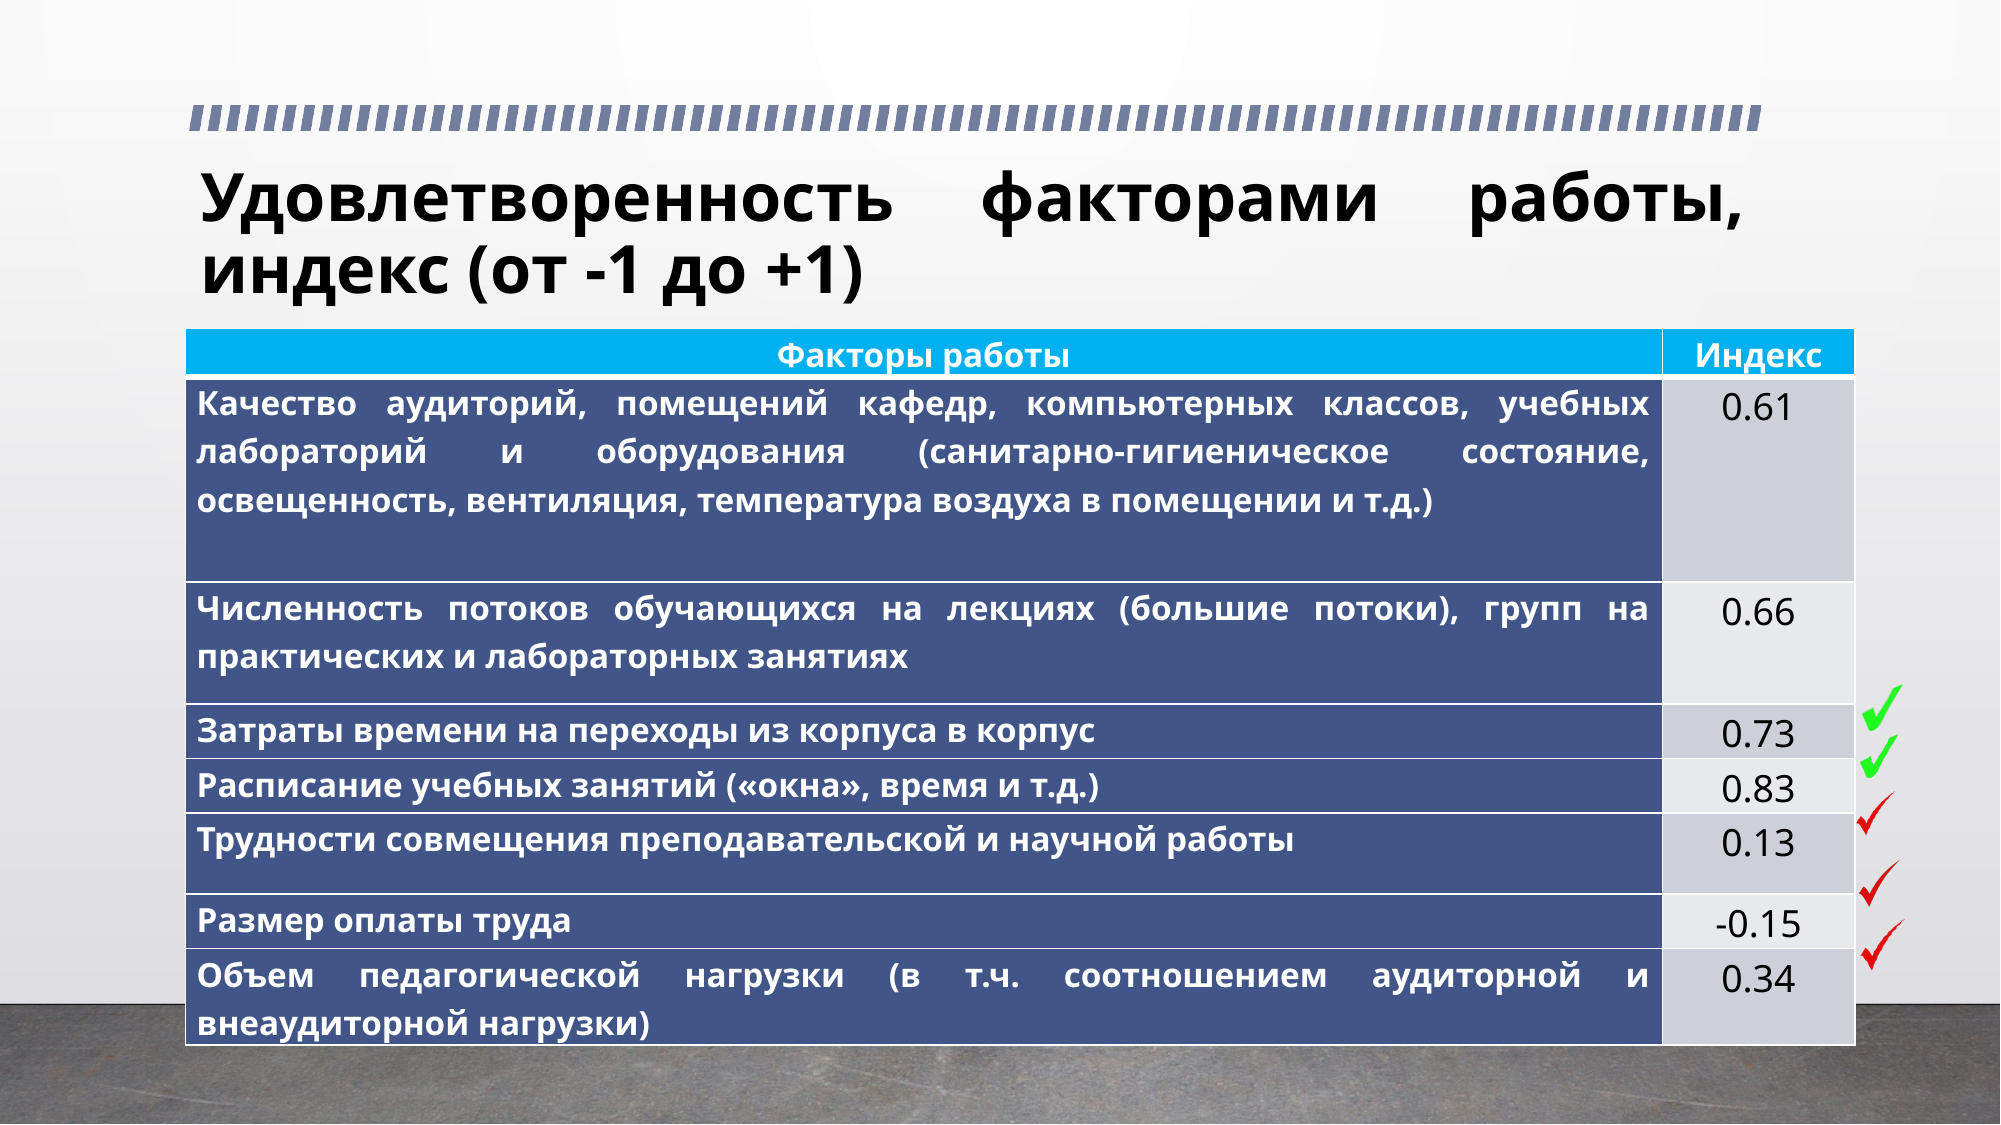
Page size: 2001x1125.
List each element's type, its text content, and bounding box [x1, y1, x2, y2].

picture [1855, 788, 1896, 836]
table_cell Расписание учебных занятий («окна», время и т.д.) [186, 759, 1662, 812]
table_cell 0.66 [1663, 583, 1854, 703]
table_cell 0.13 [1663, 814, 1854, 893]
picture [1862, 684, 1903, 731]
table_header Индекс [1663, 329, 1854, 374]
table_cell Затраты времени на переходы из корпуса в корпус [186, 705, 1662, 758]
table_cell 0.34 [1663, 949, 1854, 1044]
table_cell Объем педагогической нагрузки (в т.ч. соотношением аудиторной и внеаудиторной нагрузки) [186, 949, 1662, 1044]
table_cell 0.73 [1663, 705, 1854, 758]
table_cell Численность потоков обучающихся на лекциях (большие потоки), групп на практических и лабораторных занятиях [186, 583, 1662, 703]
picture [1858, 915, 1906, 971]
table_cell Размер оплаты труда [186, 895, 1662, 948]
table_cell 0.61 [1663, 380, 1854, 581]
table_header Факторы работы [186, 329, 1662, 374]
table_cell -0.15 [1663, 895, 1854, 948]
table_cell Трудности совмещения преподавательской и научной работы [186, 814, 1662, 893]
table_cell 0.83 [1663, 759, 1854, 812]
table_cell Качество аудиторий, помещений кафедр, компьютерных классов, учебных лабораторий и оборудования (санитарно-гигиеническое состояние, освещенность, вентиляция, температура воздуха в помещении и т.д.) [186, 380, 1662, 581]
title Удовлетворенность факторами работы, индекс (от -1 до +1) [185, 156, 1761, 328]
picture [1860, 734, 1899, 778]
picture [1858, 857, 1901, 908]
picture [0, 1004, 2000, 1124]
